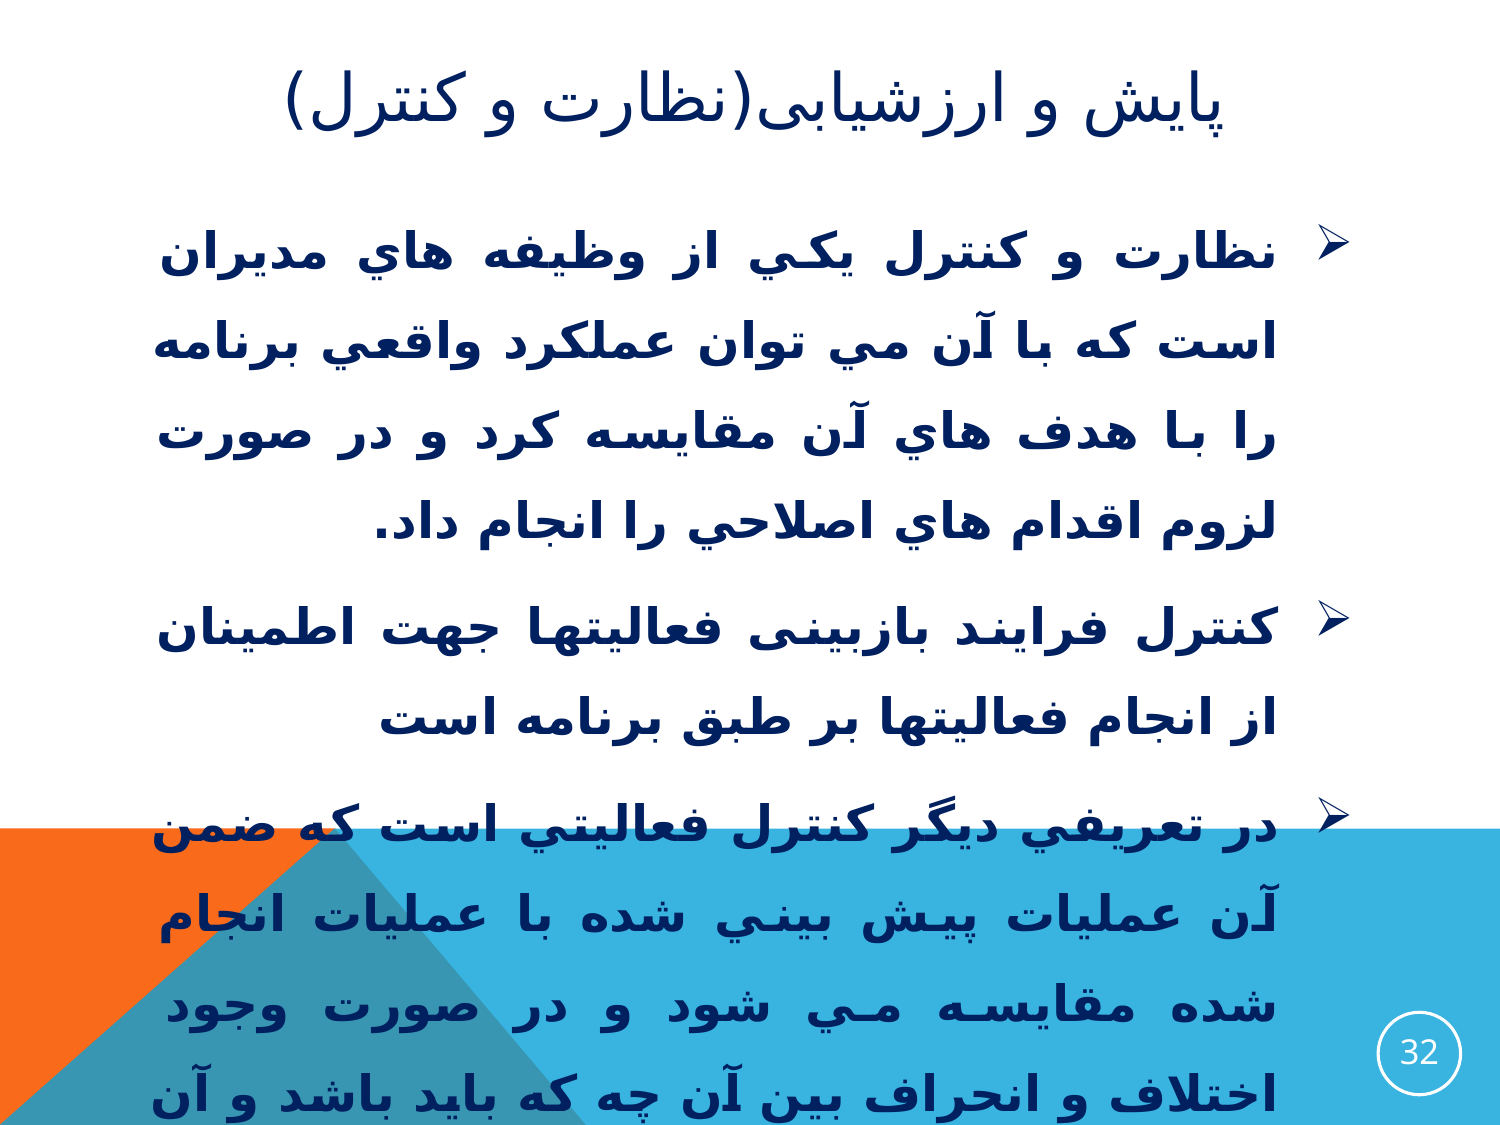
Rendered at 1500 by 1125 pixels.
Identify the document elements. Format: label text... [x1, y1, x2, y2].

title پایش و ارزشیابی(نظارت و کنترل) [137, 50, 1372, 140]
list نظارت و کنترل يکي از وظيفه هاي مديران است که با آن مي توان عملکرد واقعي برنامه را با هدف هاي آن مقايسه کرد و در صورت لزوم اقدام هاي اصلاحي را انجام داد. کنترل فرایند بازبینی فعالیتها جهت اطمینان از انجام فعالیتها بر طبق برنامه است در تعريفي ديگر کنترل فعاليتي است که ضمن آن عمليات پيش بيني شده با عمليات انجام شده مقايسه مي شود و در صورت وجود اختلاف و انحراف بين آن چه که بايد باشد و آن چه که هست به رفع واصلاح آن ها اقدام مي شود. [135, 180, 1369, 1063]
slide_number 32 [1376, 1010, 1463, 1097]
